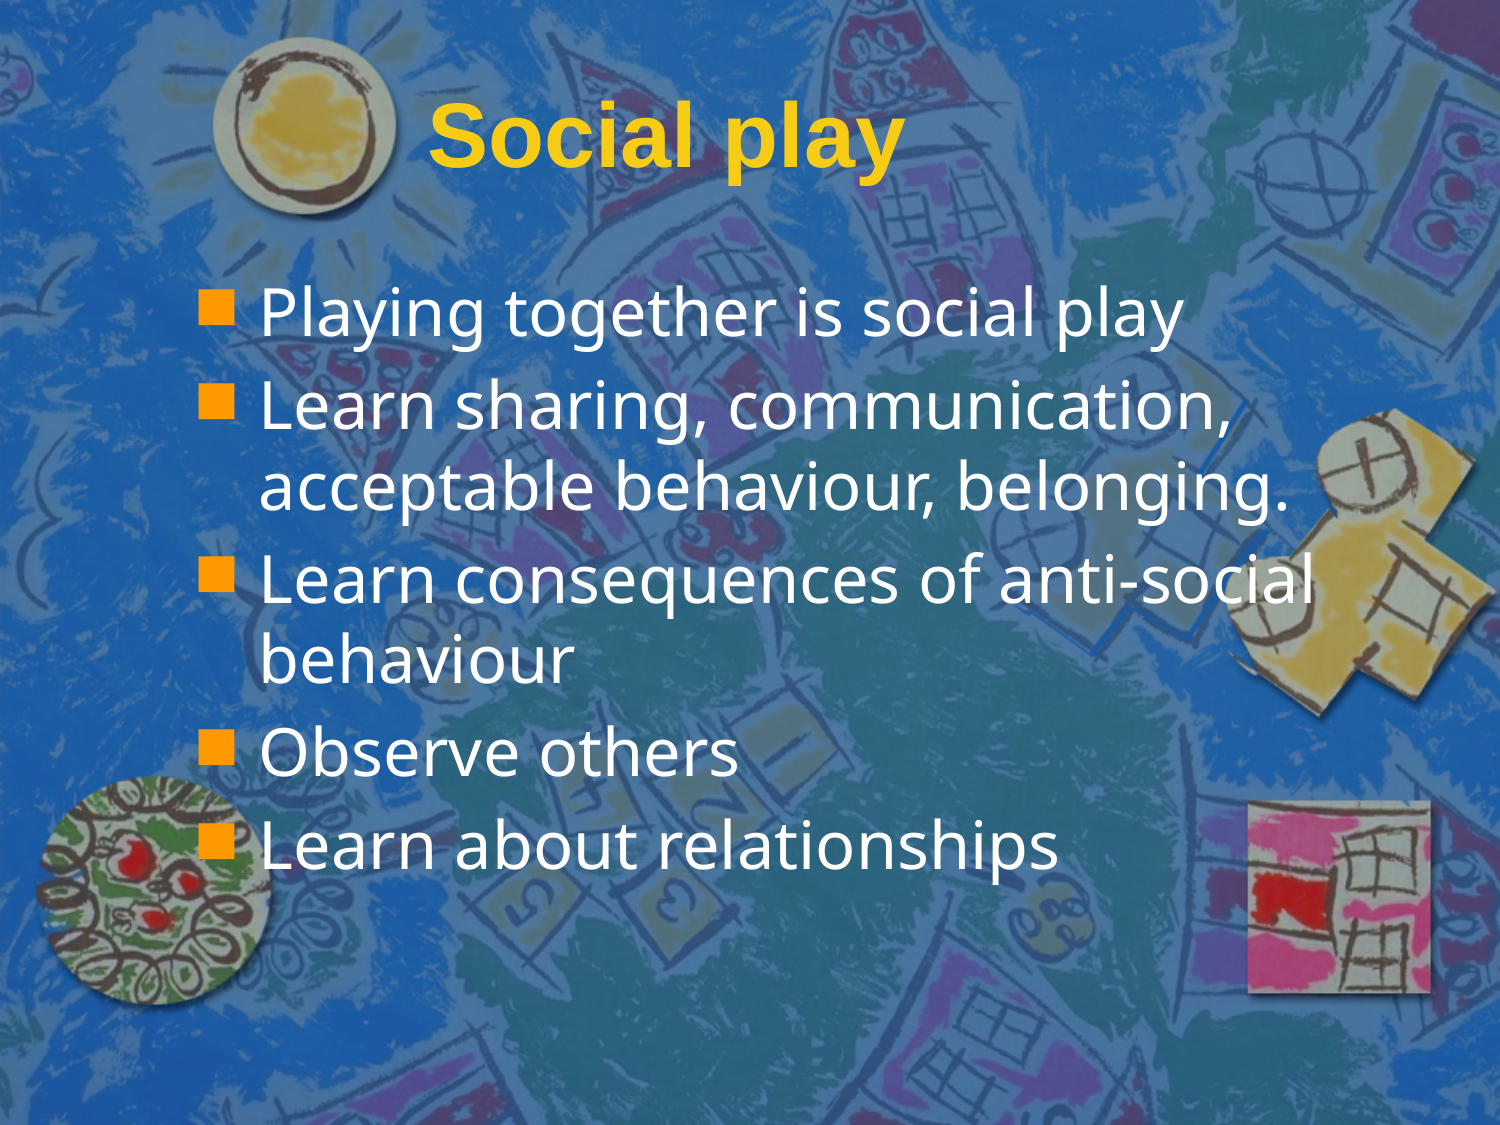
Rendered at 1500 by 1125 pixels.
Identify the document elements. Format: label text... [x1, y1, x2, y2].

title Social play [412, 62, 1463, 201]
picture [0, 0, 1500, 1125]
list Playing together is social play Learn sharing, communication, acceptable behaviour, belonging. Learn consequences of anti-social behaviour Observe others Learn about relationships [187, 262, 1463, 1001]
